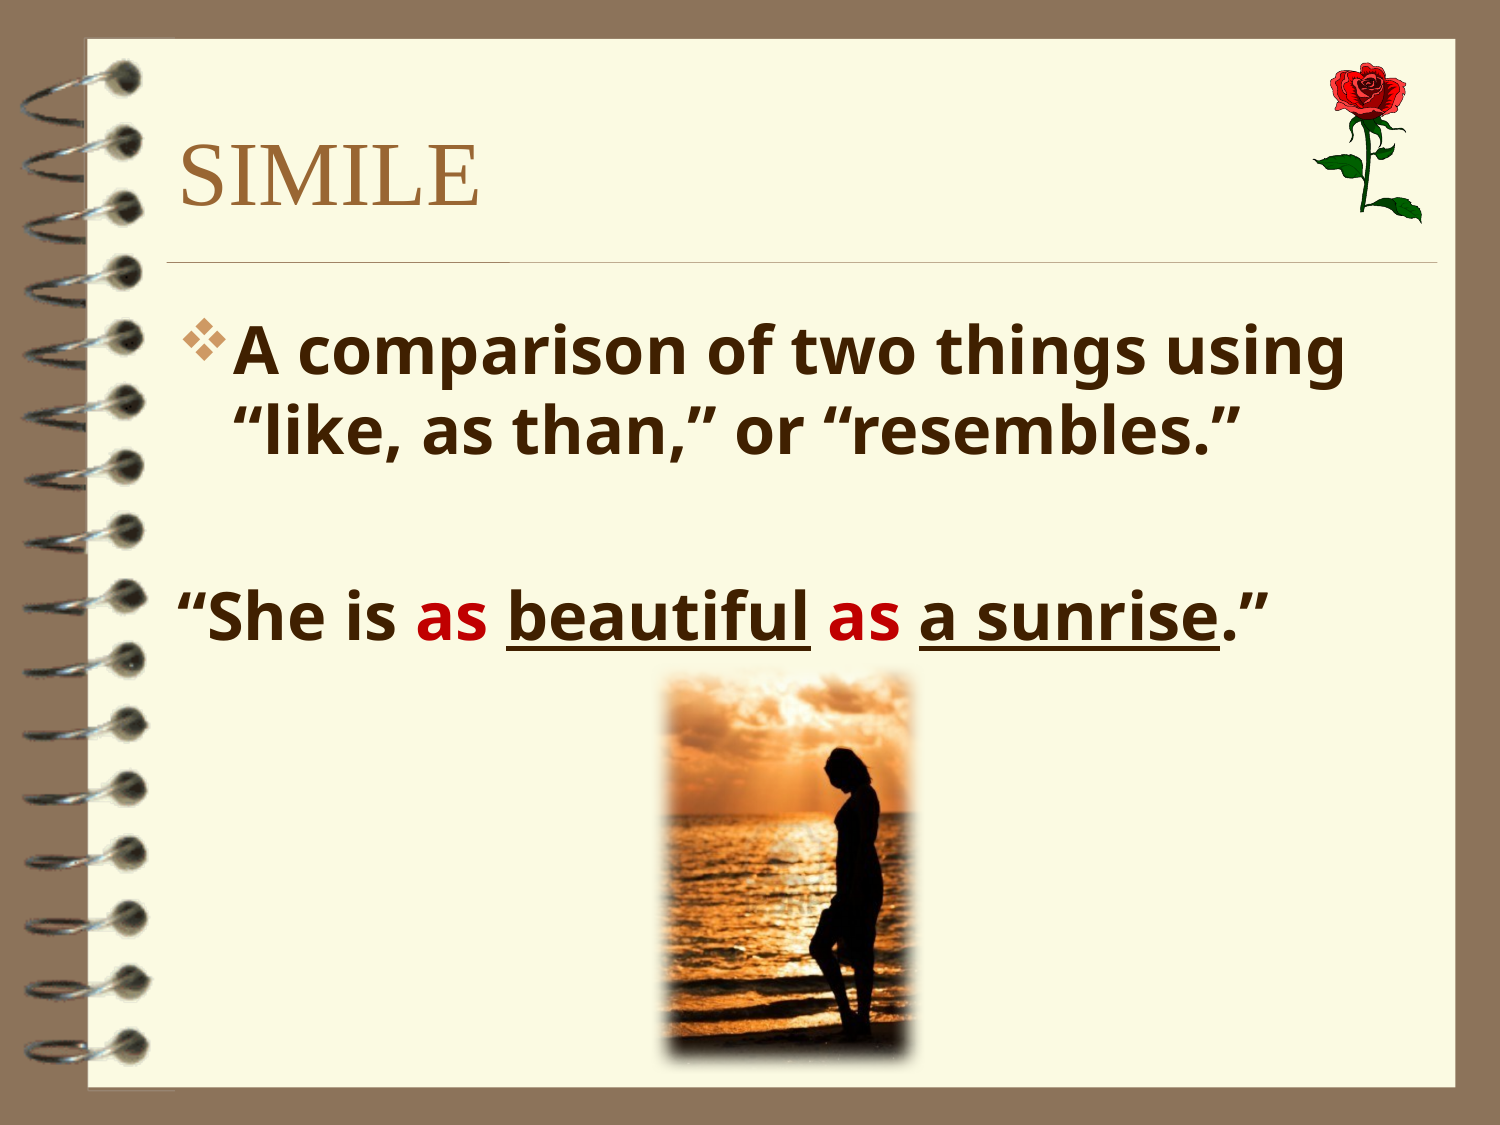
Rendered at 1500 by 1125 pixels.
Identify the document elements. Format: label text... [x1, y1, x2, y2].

picture [649, 662, 926, 1075]
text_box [1312, 62, 1423, 225]
title SIMILE [162, 74, 1438, 263]
picture [0, 0, 175, 1125]
list A comparison of two things using “like, as than,” or “resembles.” “She is as beautiful as a sunrise.” [162, 299, 1438, 976]
